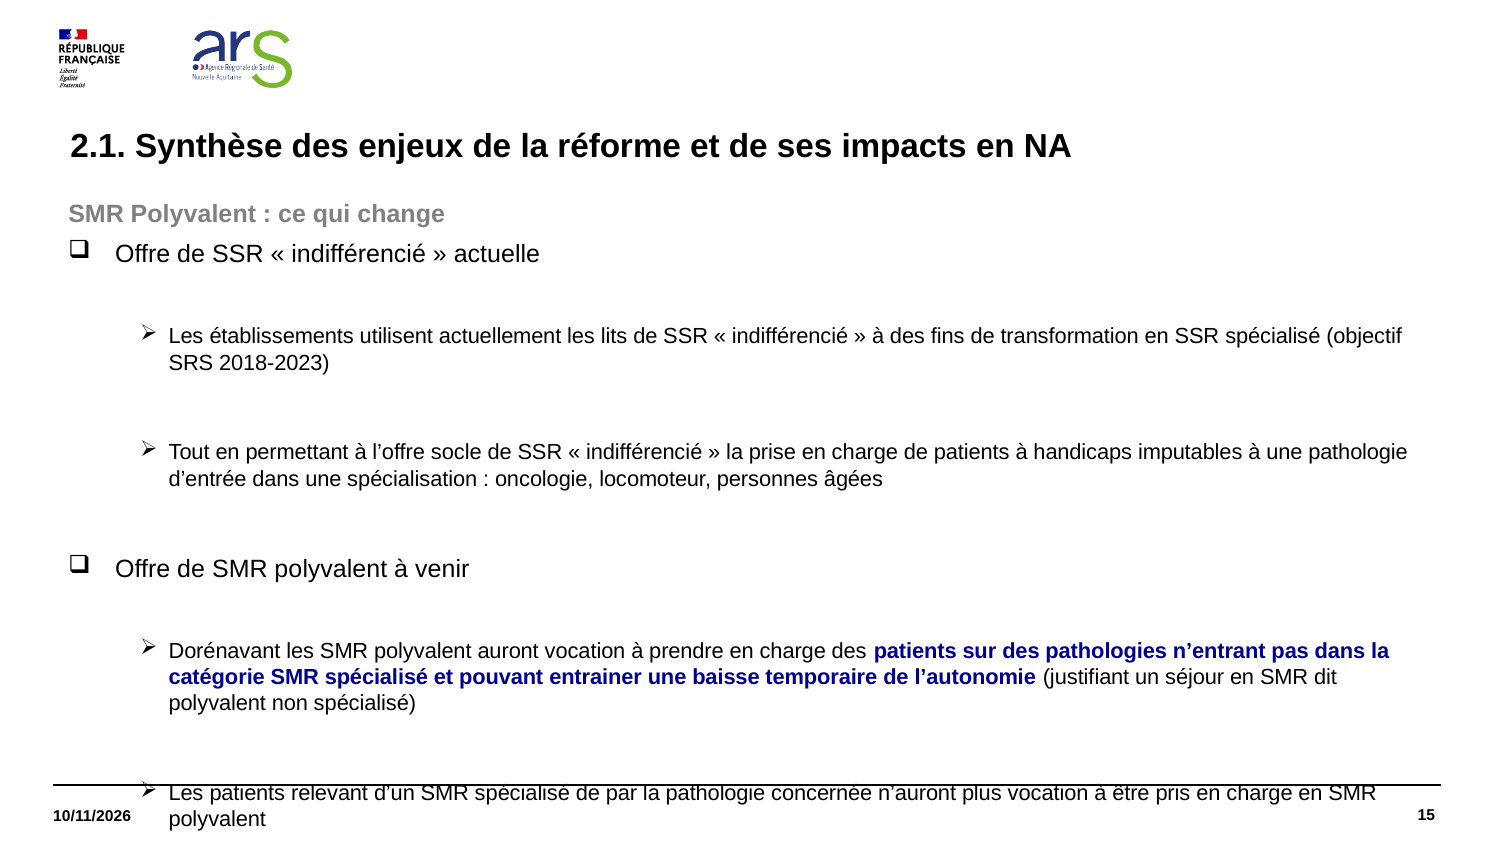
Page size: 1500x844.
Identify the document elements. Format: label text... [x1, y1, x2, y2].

title 2.1. Synthèse des enjeux de la réforme et de ses impacts en NA [53, 102, 1436, 192]
list [53, 185, 1459, 765]
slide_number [53, 787, 252, 844]
slide_number 15 [1213, 784, 1436, 844]
picture [47, 17, 136, 107]
list SMR Polyvalent : ce qui change Offre de SSR « indifférencié » actuelle Les établissements utilisent actuellement les lits de SSR « indifférencié » à des fins de transformation en SSR spécialisé (objectif SRS 2018-2023) Tout en permettant à l’offre socle de SSR « indifférencié » la prise en charge de patients à handicaps imputables à une pathologie d’entrée dans une spécialisation : oncologie, locomoteur, personnes âgées Offre de SMR polyvalent à venir Dorénavant les SMR polyvalent auront vocation à prendre en charge des patients sur des pathologies n’entrant pas dans la catégorie SMR spécialisé et pouvant entrainer une baisse temporaire de l’autonomie (justifiant un séjour en SMR dit polyvalent non spécialisé) Les patients relevant d’un SMR spécialisé de par la pathologie concernée n’auront plus vocation à être pris en charge en SMR polyvalent [53, 197, 1436, 753]
picture [192, 30, 292, 88]
